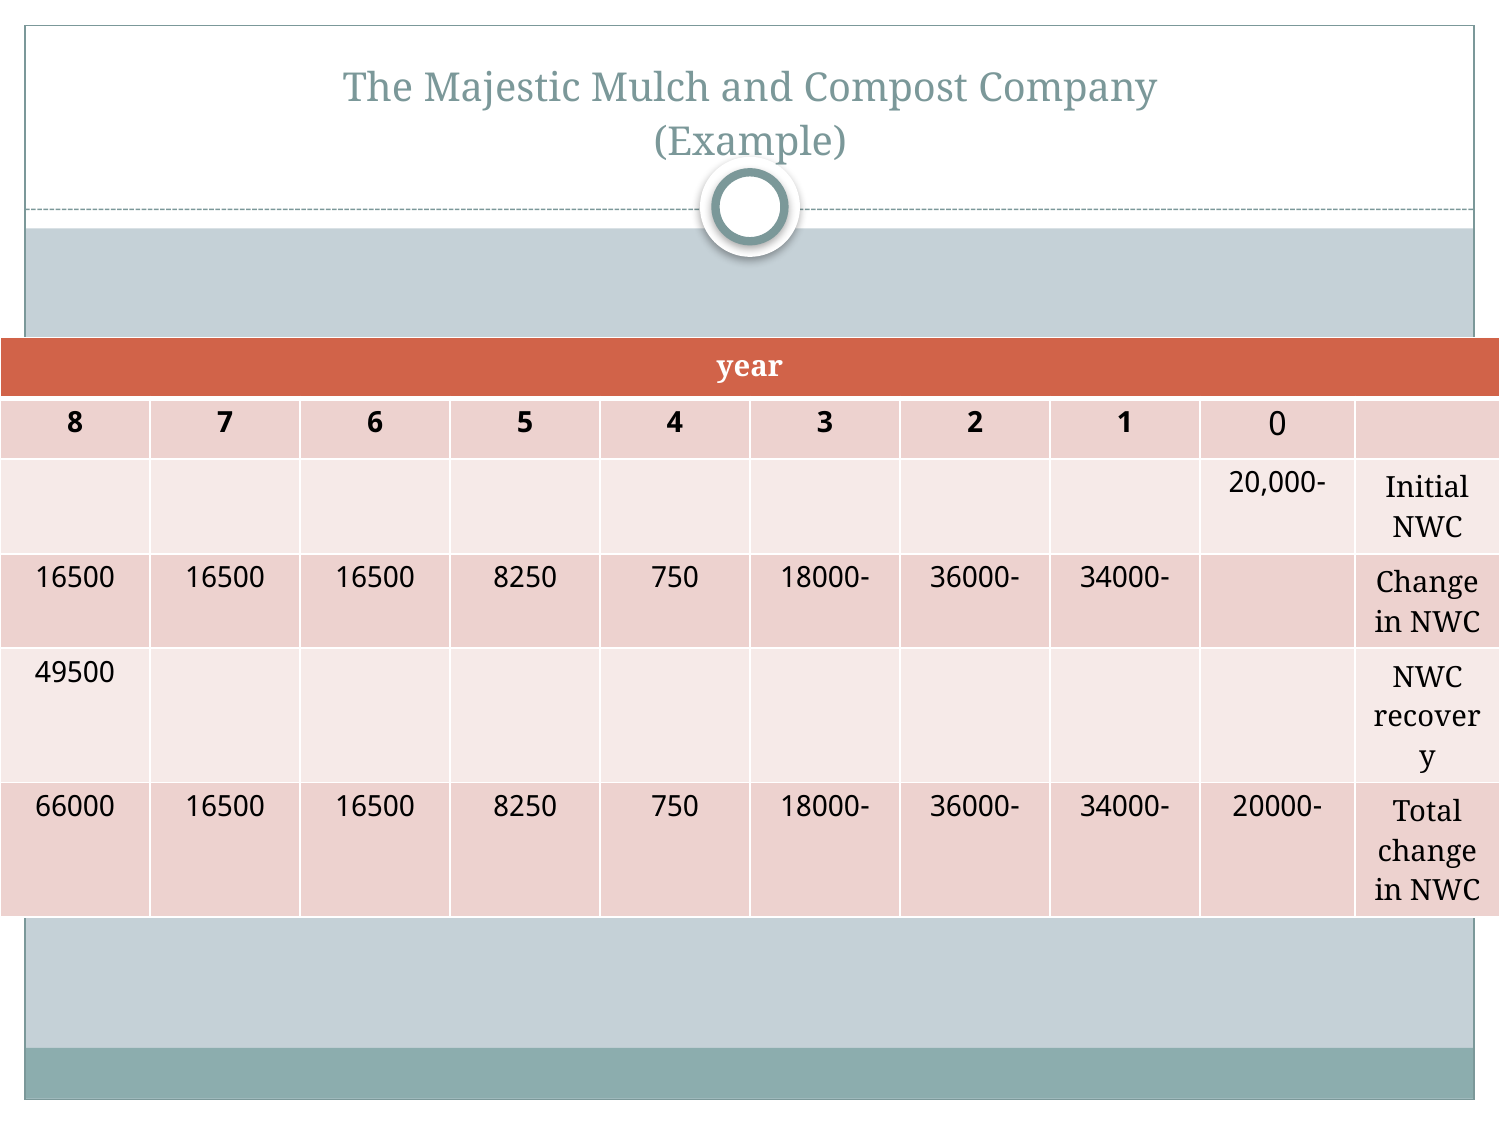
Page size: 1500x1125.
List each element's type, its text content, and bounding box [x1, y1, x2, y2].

table_cell 1 [1051, 401, 1199, 458]
table_cell [1201, 649, 1354, 782]
table_cell [301, 649, 449, 782]
table_cell 4 [601, 401, 749, 458]
table_cell [451, 649, 599, 782]
table_cell 16500 [151, 783, 299, 916]
table_cell 5 [451, 401, 599, 458]
table_cell [751, 460, 899, 553]
table_cell [1051, 649, 1199, 782]
table_cell 750 [601, 555, 749, 647]
table_cell [901, 460, 1049, 553]
table_cell [1051, 460, 1199, 553]
table_cell 16500 [1, 555, 149, 647]
table_cell -36000 [901, 783, 1049, 916]
table_cell -34000 [1051, 555, 1199, 647]
table_cell 16500 [301, 555, 449, 647]
table_cell [901, 649, 1049, 782]
table_cell Initial NWC [1356, 460, 1499, 553]
table_cell 8 [1, 401, 149, 458]
table_cell 2 [901, 401, 1049, 458]
table_cell 750 [601, 783, 749, 916]
table_cell 16500 [301, 783, 449, 916]
table_cell -20000 [1201, 783, 1354, 916]
table_cell -18000 [751, 555, 899, 647]
table_cell NWC recovery [1356, 649, 1499, 782]
table_cell 8250 [451, 783, 599, 916]
table_cell [601, 649, 749, 782]
table_header year [1, 338, 1499, 396]
table_cell [1356, 401, 1499, 458]
table_cell -18000 [751, 783, 899, 916]
table_cell [151, 649, 299, 782]
table_cell -36000 [901, 555, 1049, 647]
table_cell 3 [751, 401, 899, 458]
table_cell [1201, 555, 1354, 647]
table_cell [451, 460, 599, 553]
table_cell 49500 [1, 649, 149, 782]
table_cell 66000 [1, 783, 149, 916]
table_cell 16500 [151, 555, 299, 647]
table_cell 6 [301, 401, 449, 458]
table_cell [301, 460, 449, 553]
table_cell -20,000 [1201, 460, 1354, 553]
table_cell [151, 460, 299, 553]
table_cell [601, 460, 749, 553]
table_cell [1, 460, 149, 553]
table_cell 0 [1201, 401, 1354, 458]
table_cell 8250 [451, 555, 599, 647]
table_cell [751, 649, 899, 782]
table_cell Total change in NWC [1356, 783, 1499, 916]
table_cell -34000 [1051, 783, 1199, 916]
table_cell 7 [151, 401, 299, 458]
table_cell Change in NWC [1356, 555, 1499, 647]
title The Majestic Mulch and Compost Company (Example) [50, 50, 1450, 175]
